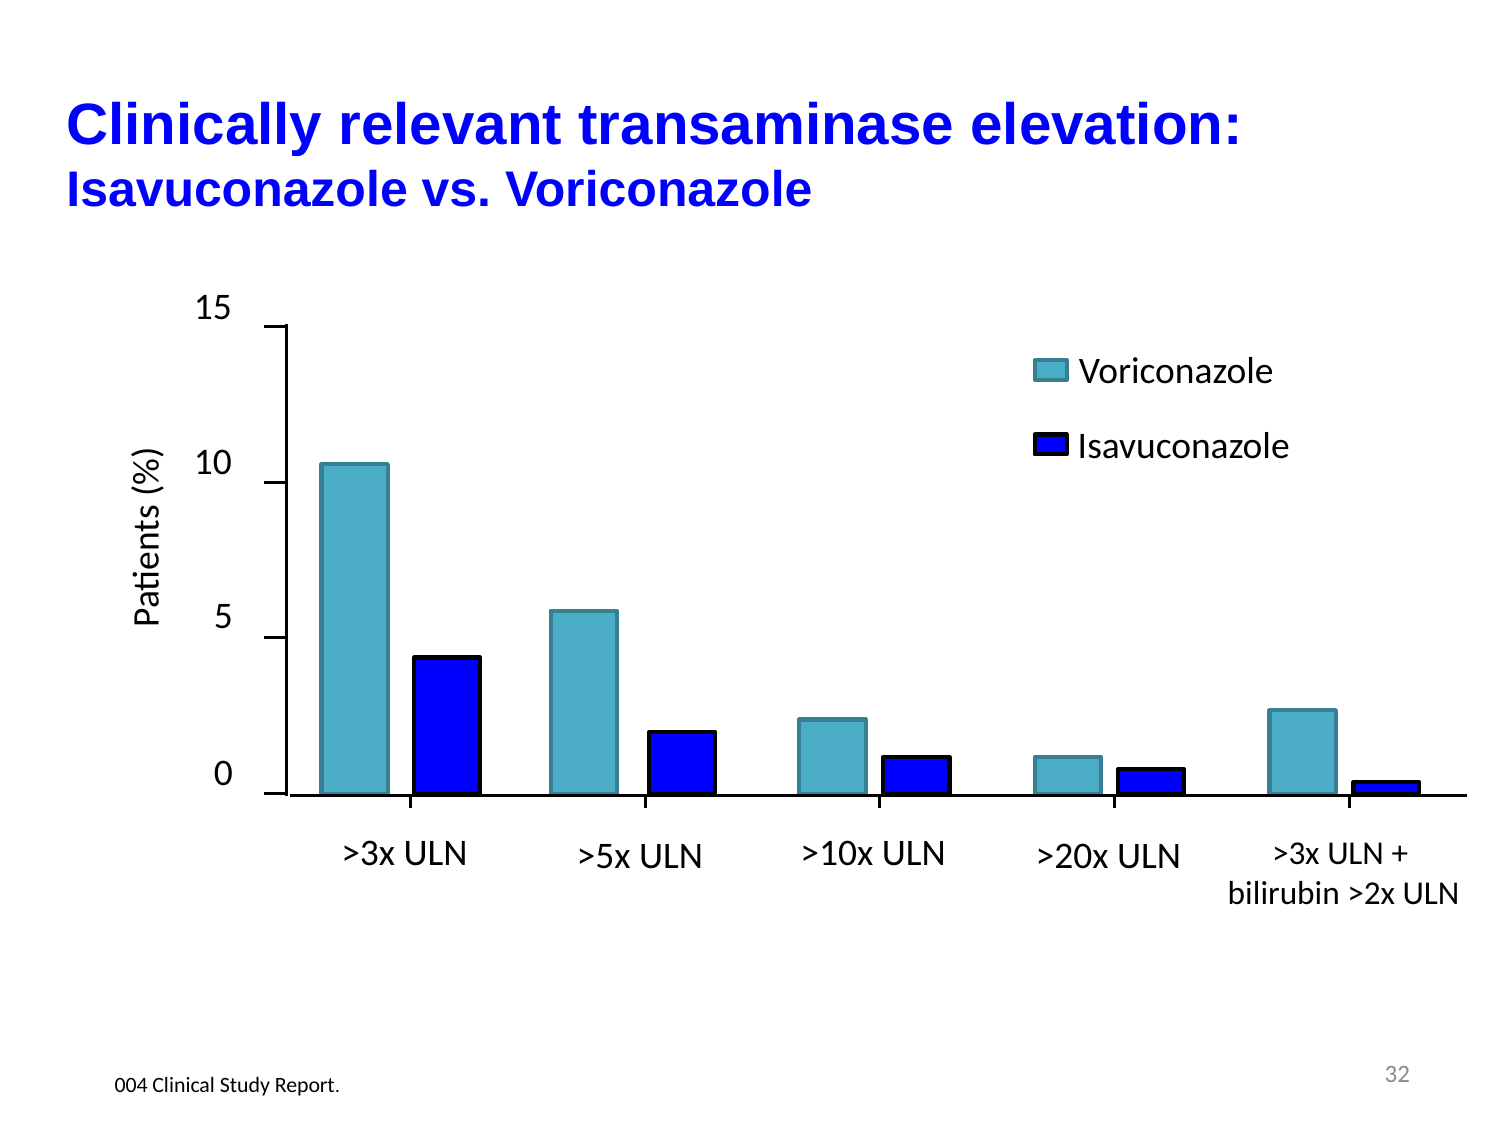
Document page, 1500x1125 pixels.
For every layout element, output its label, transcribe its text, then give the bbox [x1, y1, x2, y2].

title Clinically relevant transaminase elevation: Isavuconazole vs. Voriconazole [4, 28, 1420, 275]
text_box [113, 274, 1488, 957]
slide_number 32 [1074, 1042, 1425, 1103]
text_box 004 Clinical Study Report. [99, 1063, 355, 1105]
